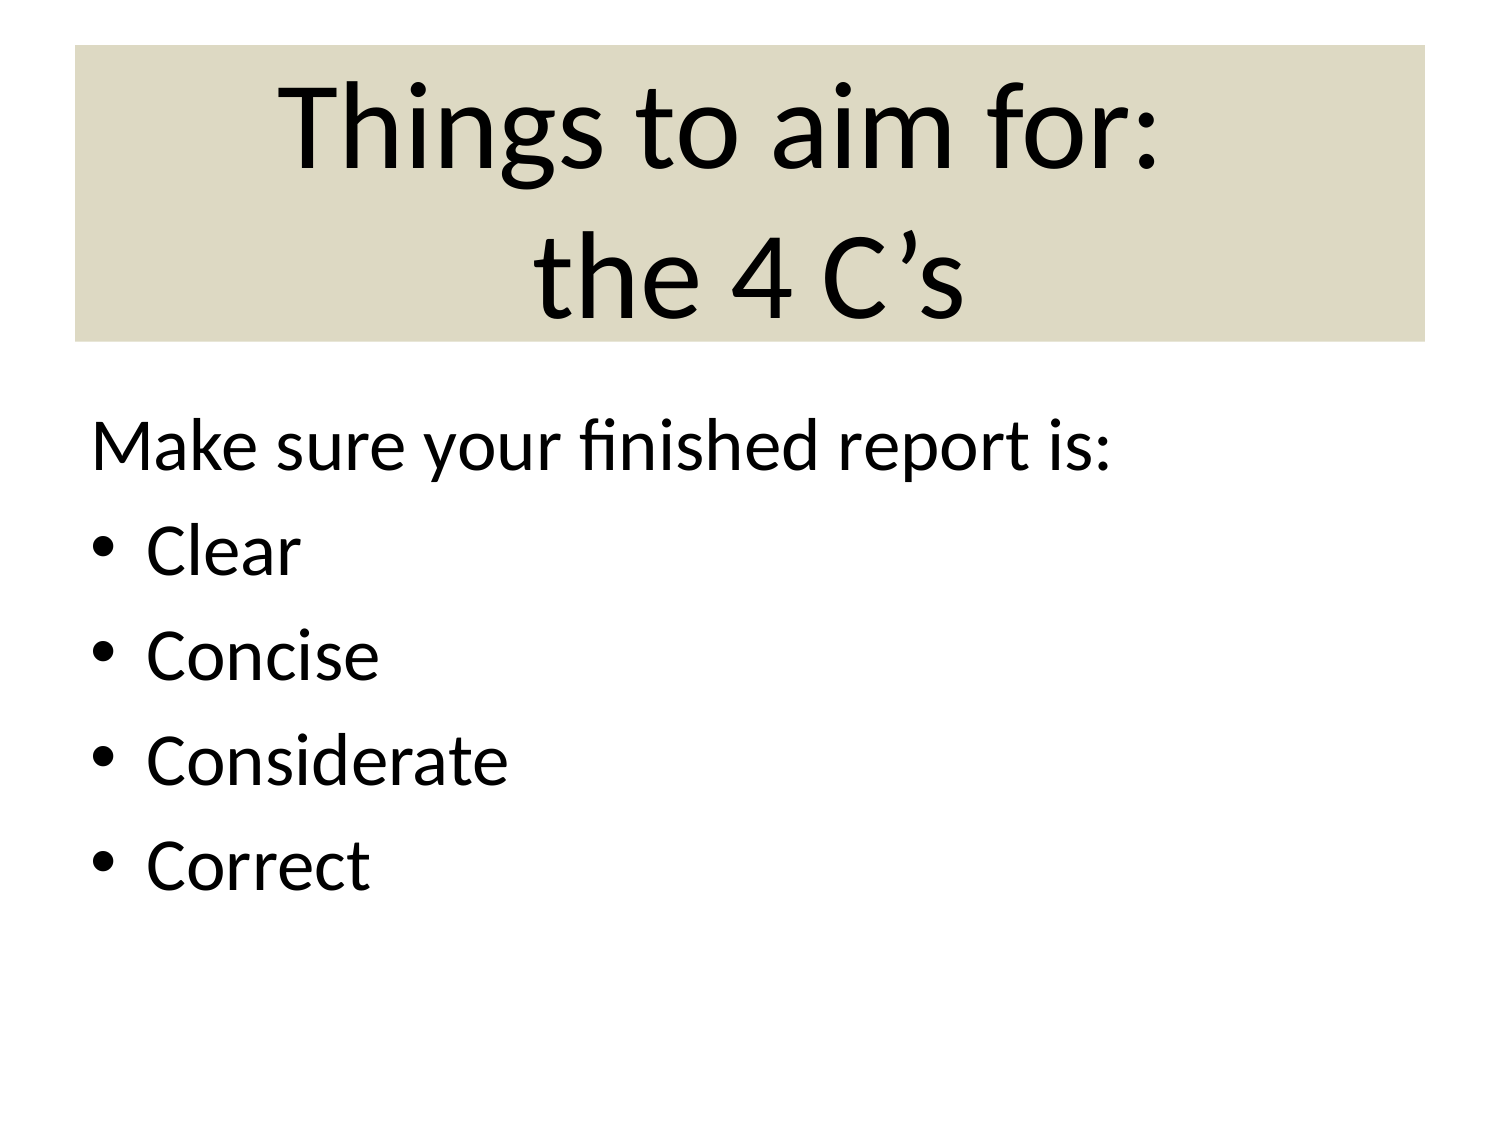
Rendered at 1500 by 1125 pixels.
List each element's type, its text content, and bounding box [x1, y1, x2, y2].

list Make sure your finished report is: Clear Concise Considerate Correct [75, 387, 1425, 980]
title Things to aim for: the 4 C’s [75, 45, 1425, 342]
